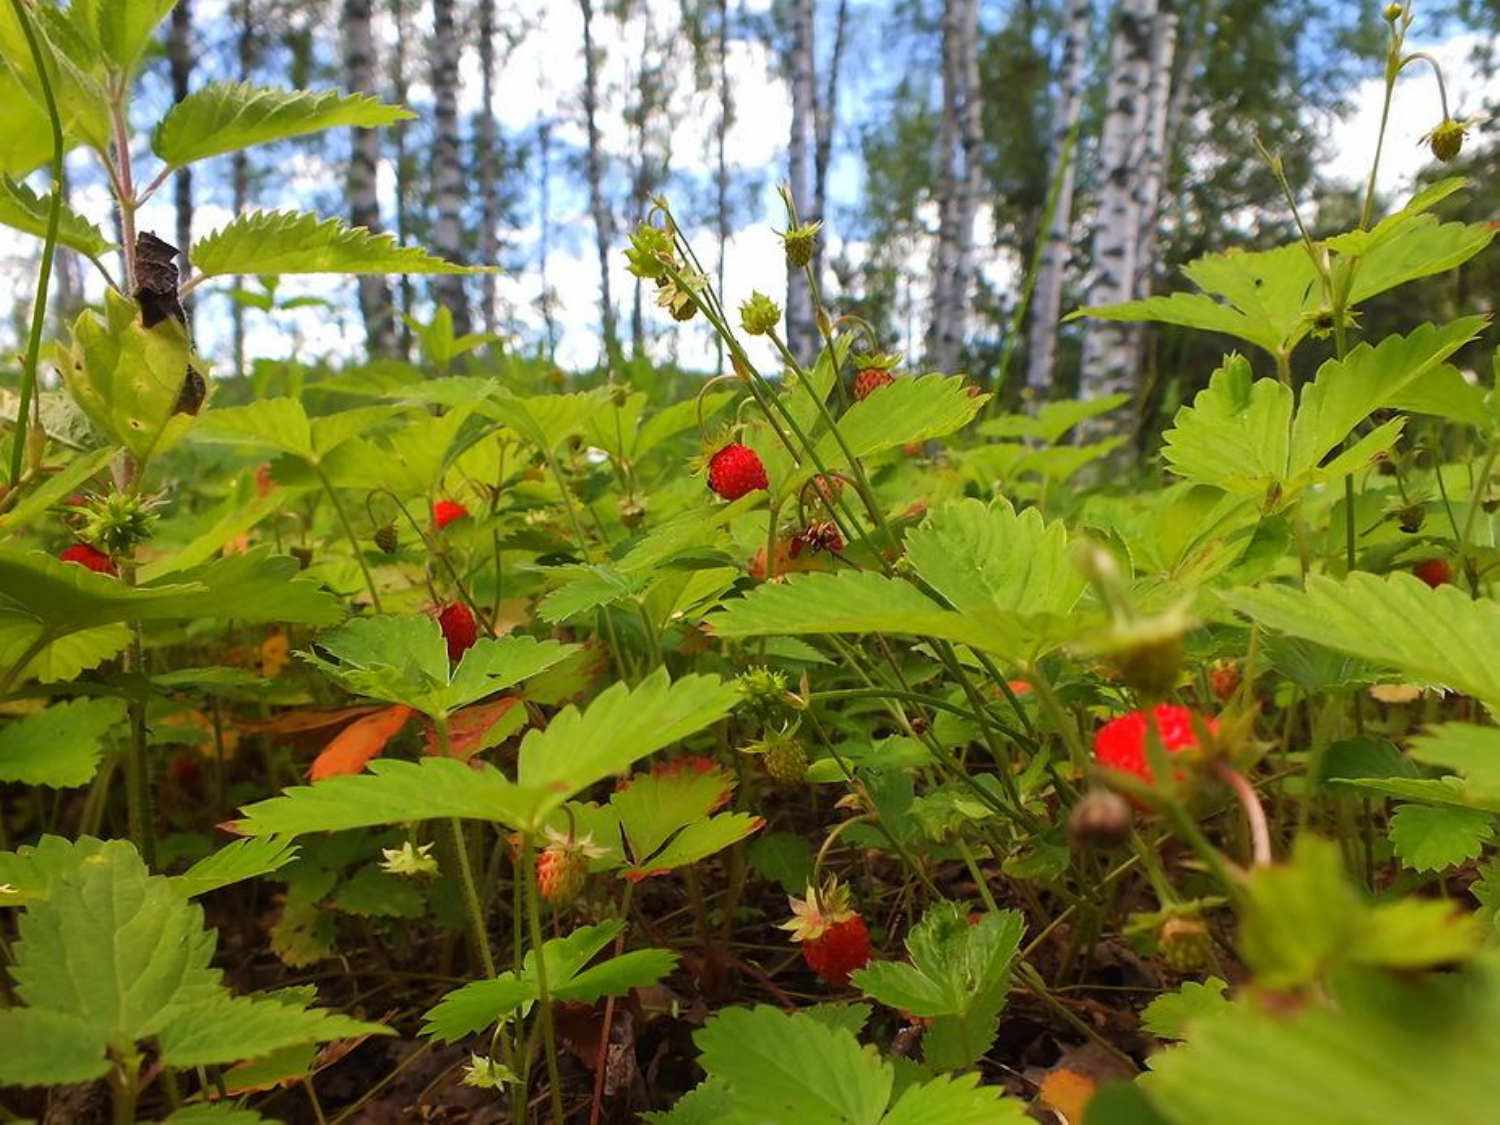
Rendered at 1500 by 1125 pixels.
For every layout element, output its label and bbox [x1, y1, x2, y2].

list [0, 0, 1500, 1125]
